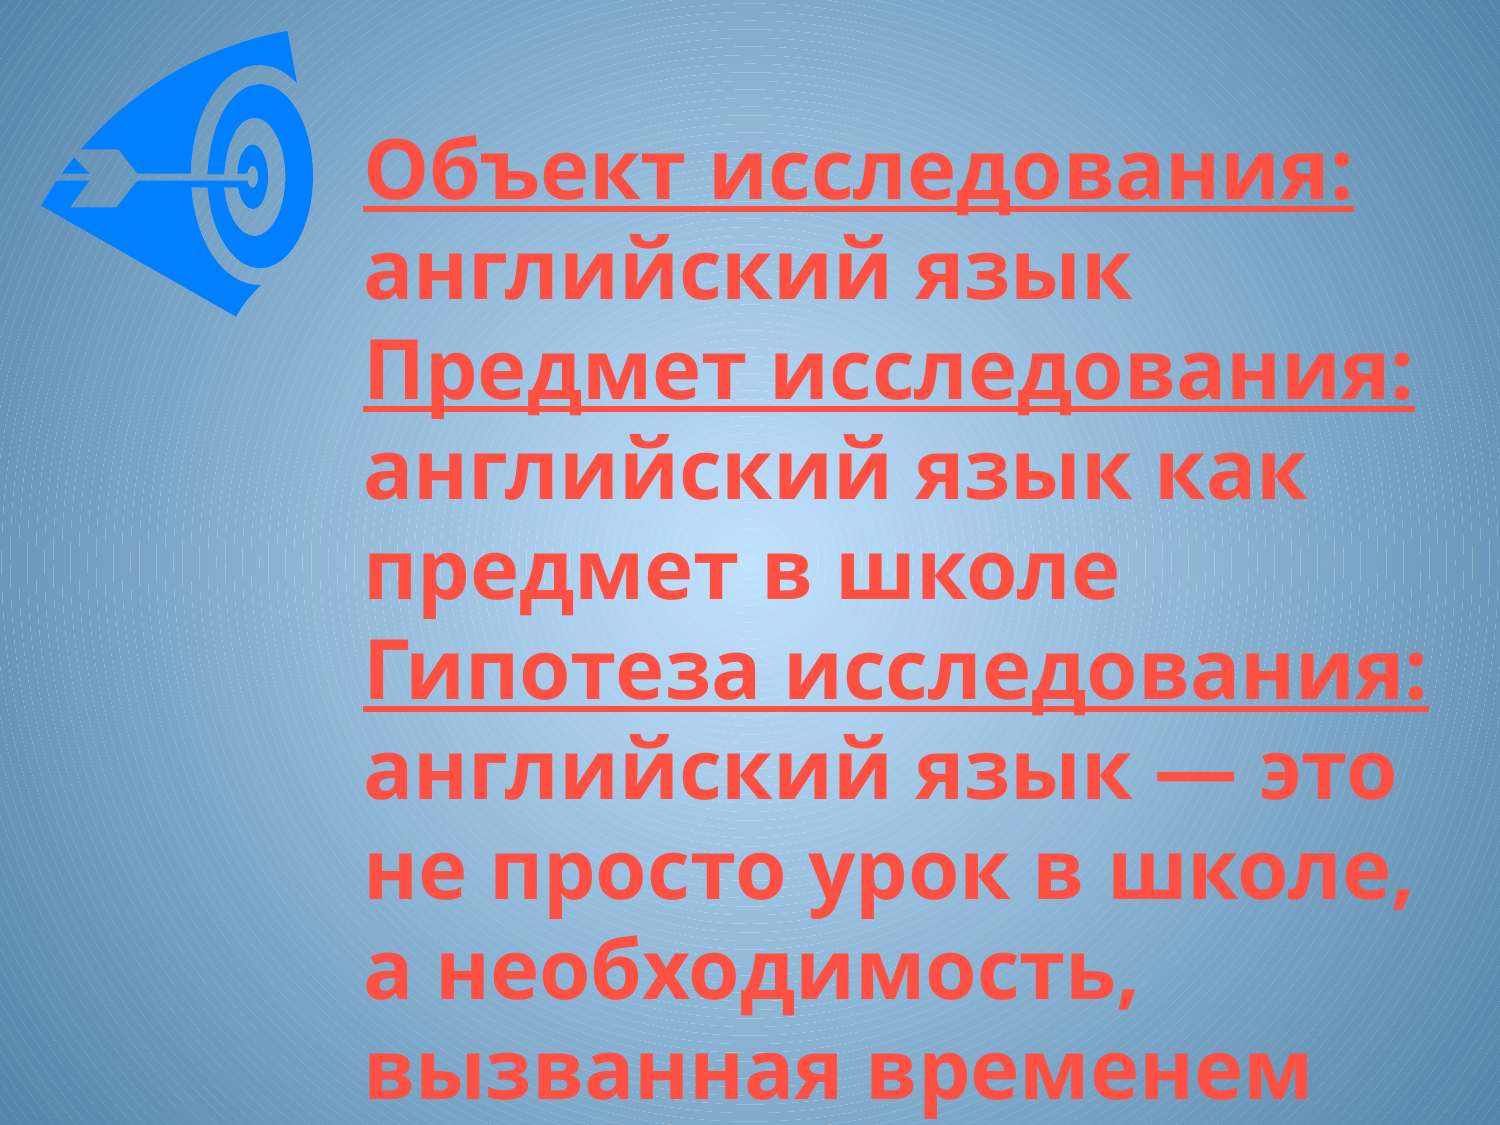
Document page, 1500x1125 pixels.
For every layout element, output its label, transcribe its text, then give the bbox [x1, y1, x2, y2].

picture [41, 30, 314, 317]
text_box Объект исследования: английский язык Предмет исследования: английский язык как предмет в школе Гипотеза исследования: английский язык — это не просто урок в школе, а необходимость, вызванная временем [348, 109, 1459, 1125]
